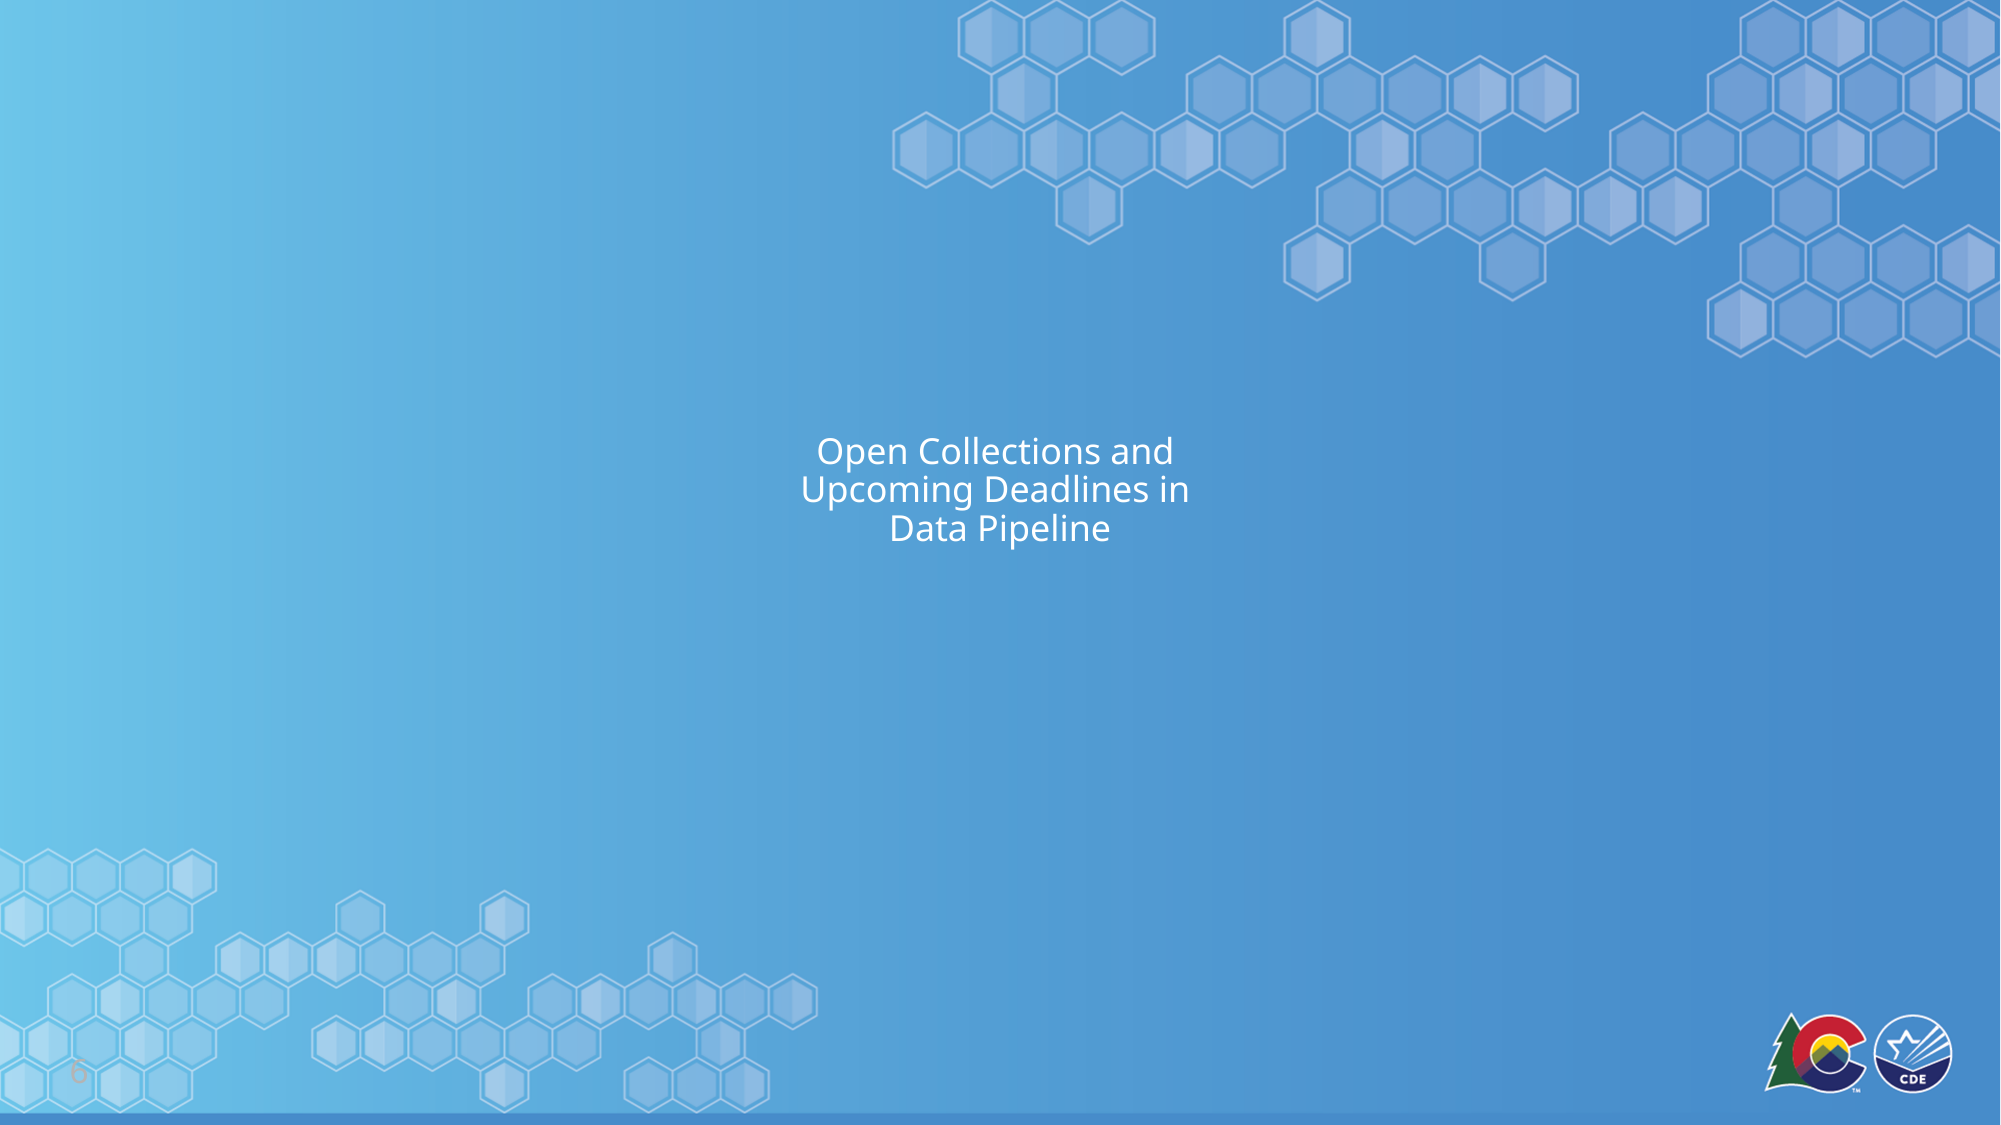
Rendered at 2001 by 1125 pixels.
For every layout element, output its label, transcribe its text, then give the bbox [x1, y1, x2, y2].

title Open Collections and Upcoming Deadlines in Data Pipeline [0, 425, 2000, 600]
picture [0, 0, 2001, 1125]
slide_number 6 [54, 1042, 191, 1103]
